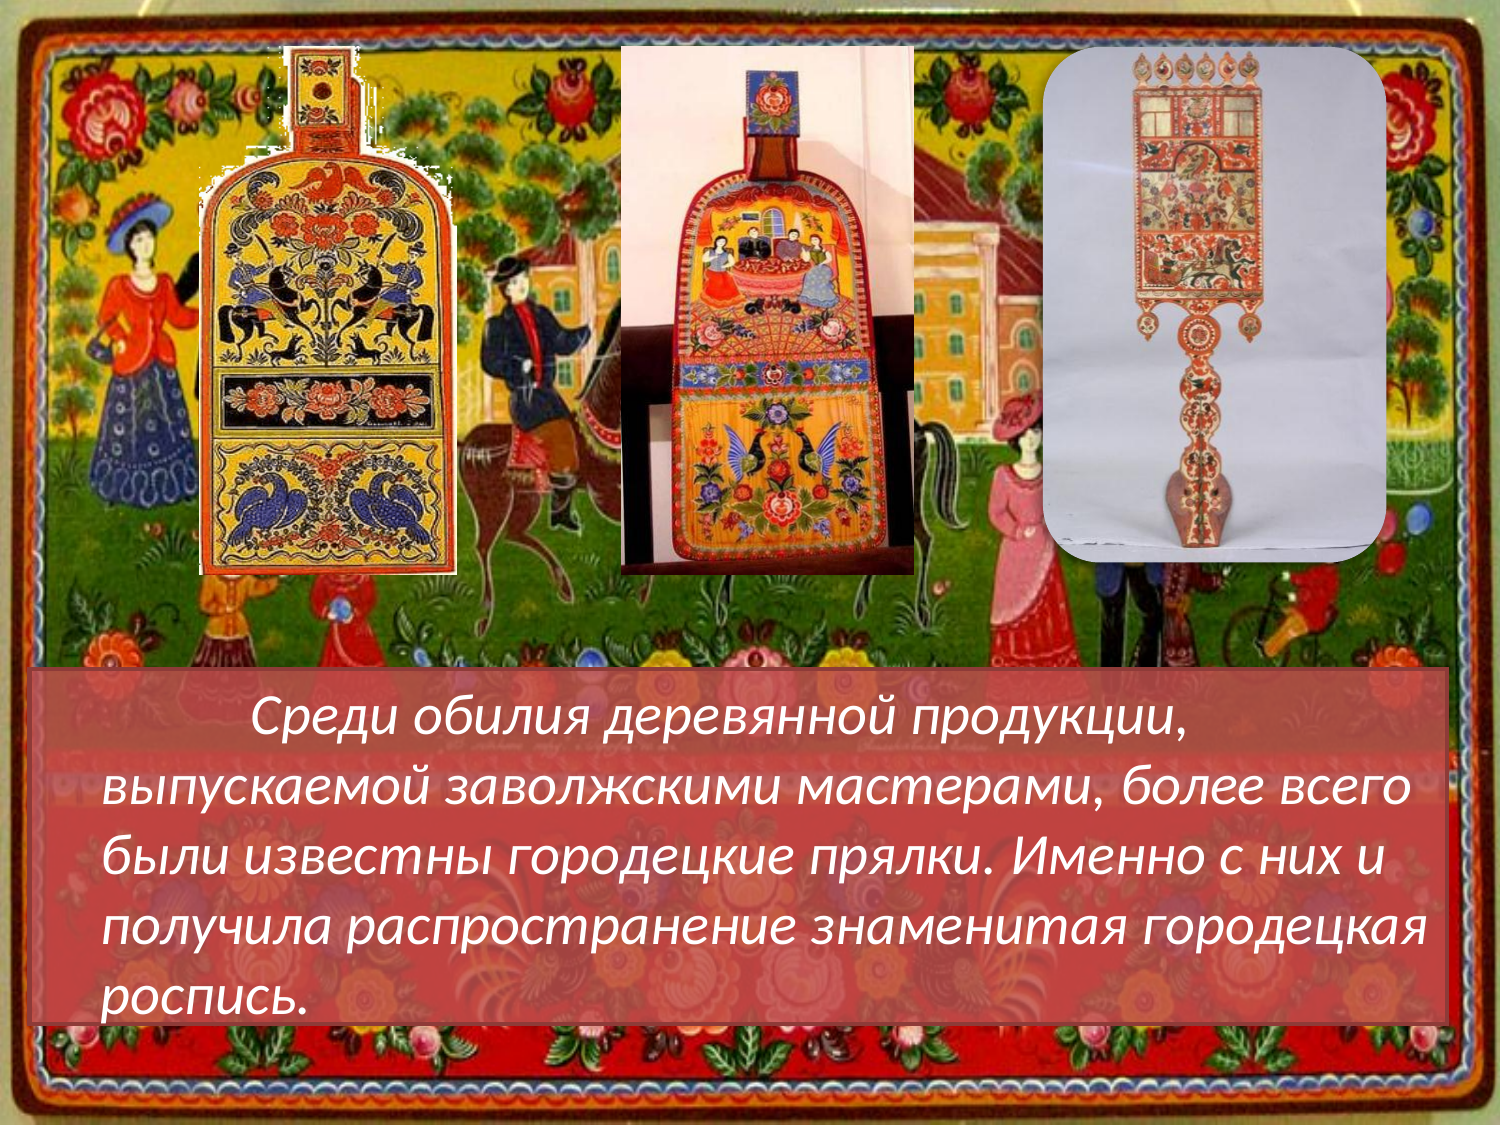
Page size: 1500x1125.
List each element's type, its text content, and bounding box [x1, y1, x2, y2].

list Среди обилия деревянной продукции, выпускаемой заволжскими мастерами, более всего были известны городецкие прялки. Именно с них и получила распространение знаменитая городецкая роспись. [27, 667, 1449, 1026]
picture [0, 0, 1500, 1125]
